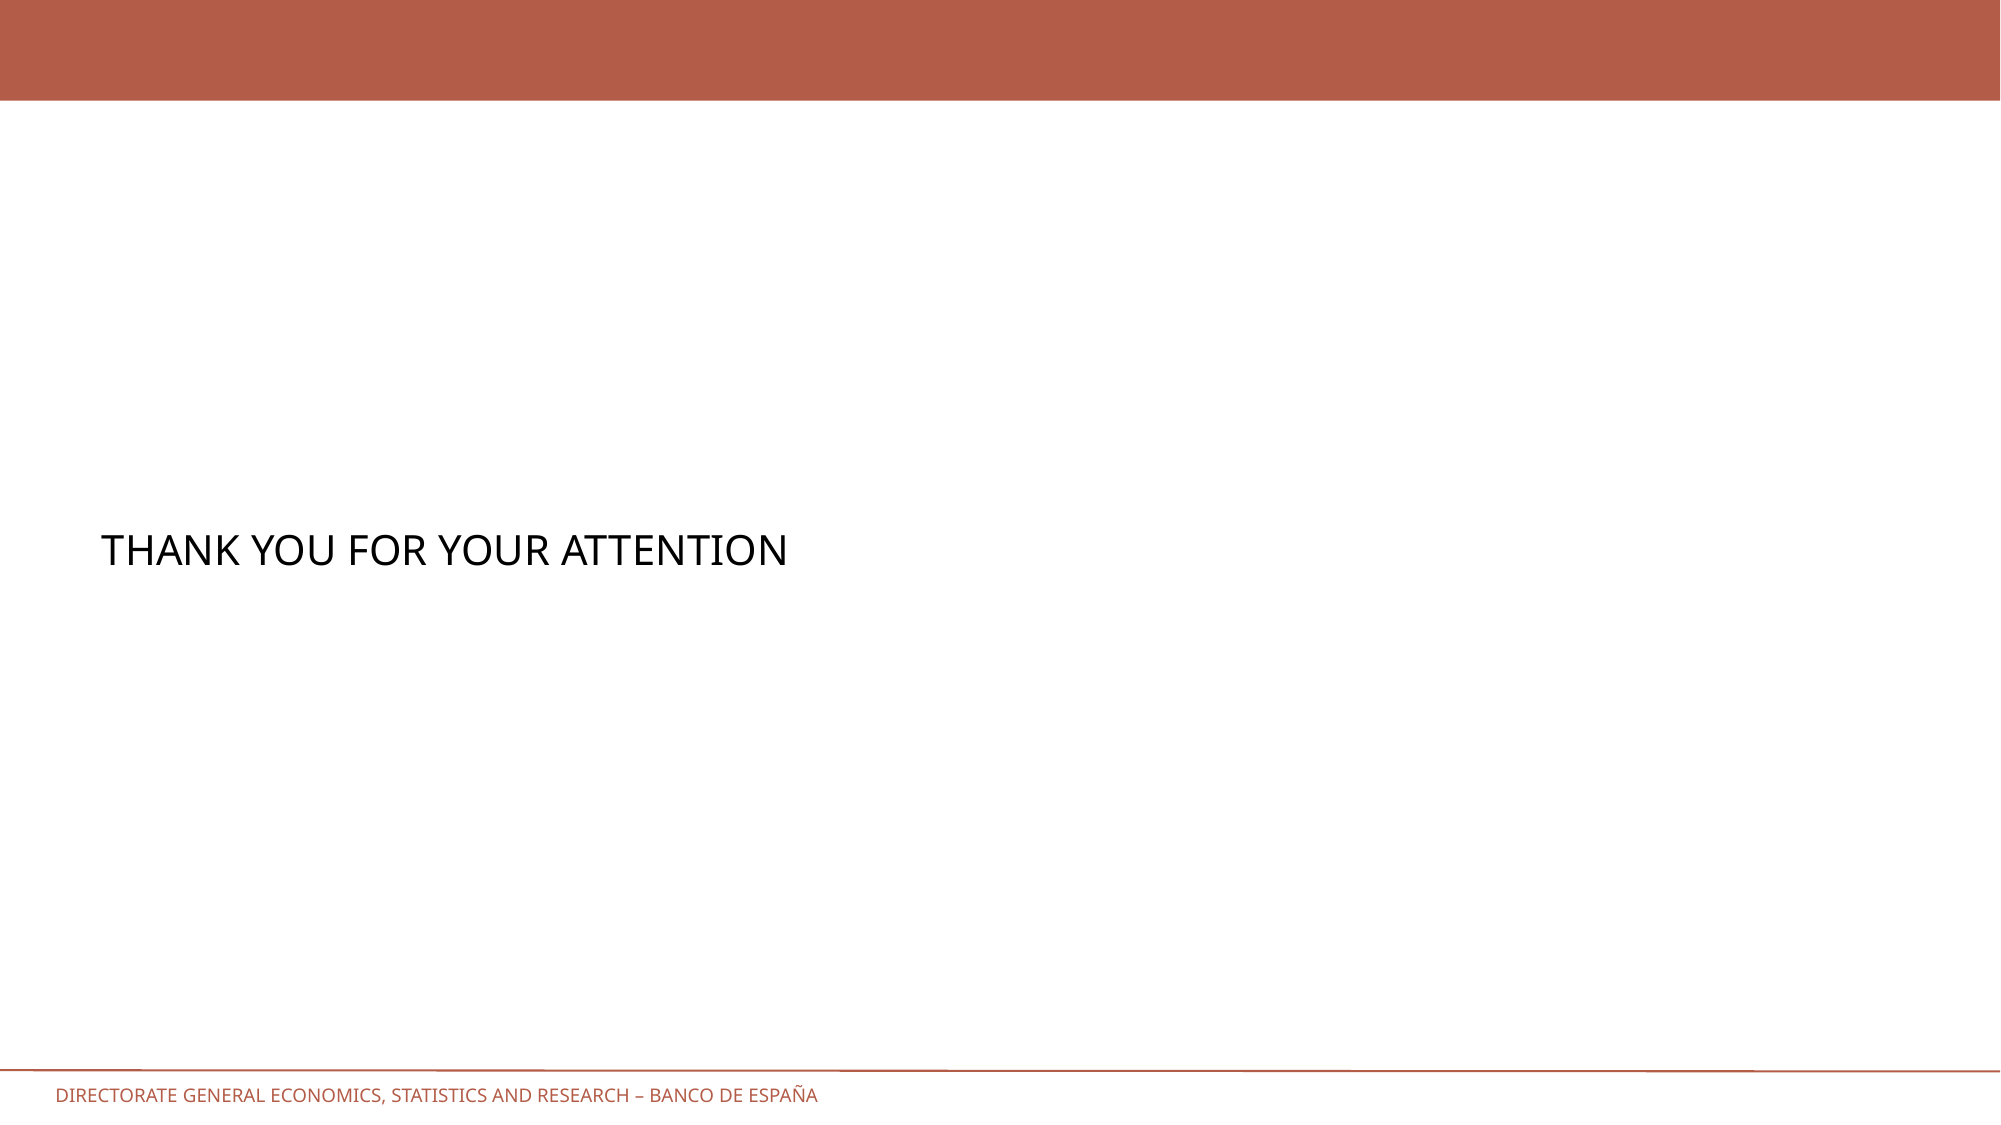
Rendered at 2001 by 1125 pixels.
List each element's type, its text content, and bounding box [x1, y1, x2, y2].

title THANK YOU FOR YOUR ATTENTION [87, 522, 965, 682]
